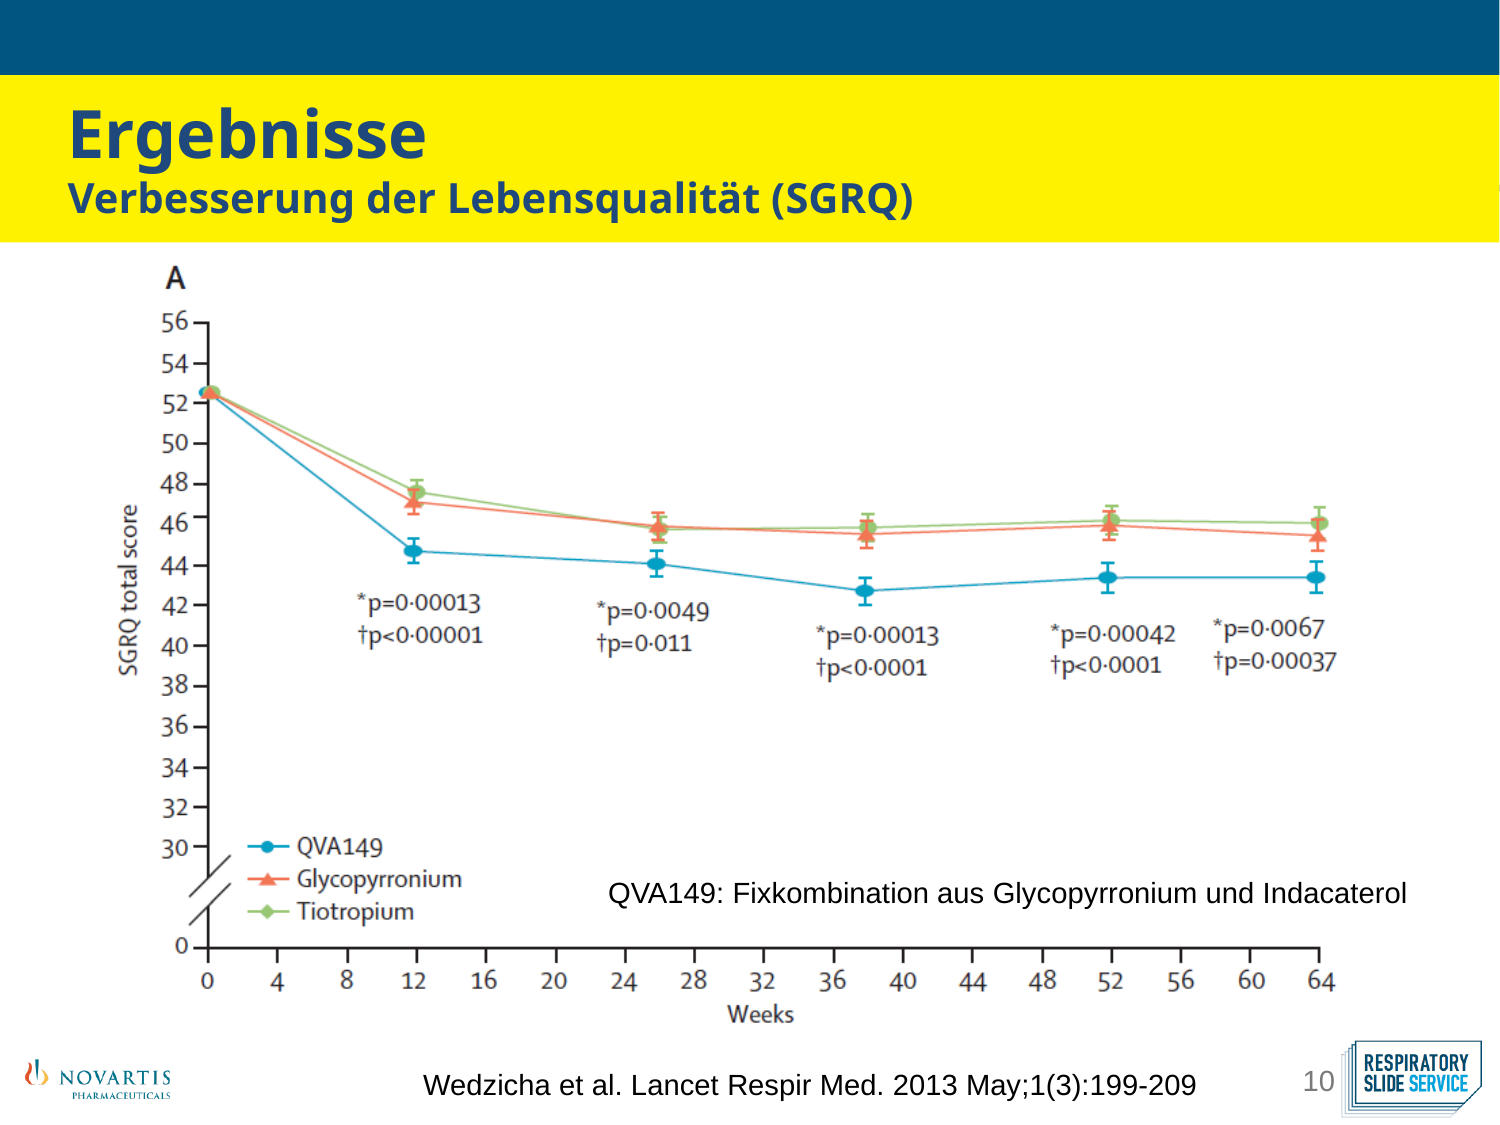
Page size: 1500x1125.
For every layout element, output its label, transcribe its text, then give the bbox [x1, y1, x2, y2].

picture [99, 243, 1497, 1125]
text_box QVA149: Fixkombination aus Glycopyrronium und Indacaterol [1348, 867, 1424, 918]
picture [25, 1059, 170, 1099]
text_box Ergebnisse Verbesserung der Lebensqualität (SGRQ) [67, 87, 1418, 227]
text_box Wedzicha et al. Lancet Respir Med. 2013 May;1(3):199-209 [408, 1058, 1213, 1109]
